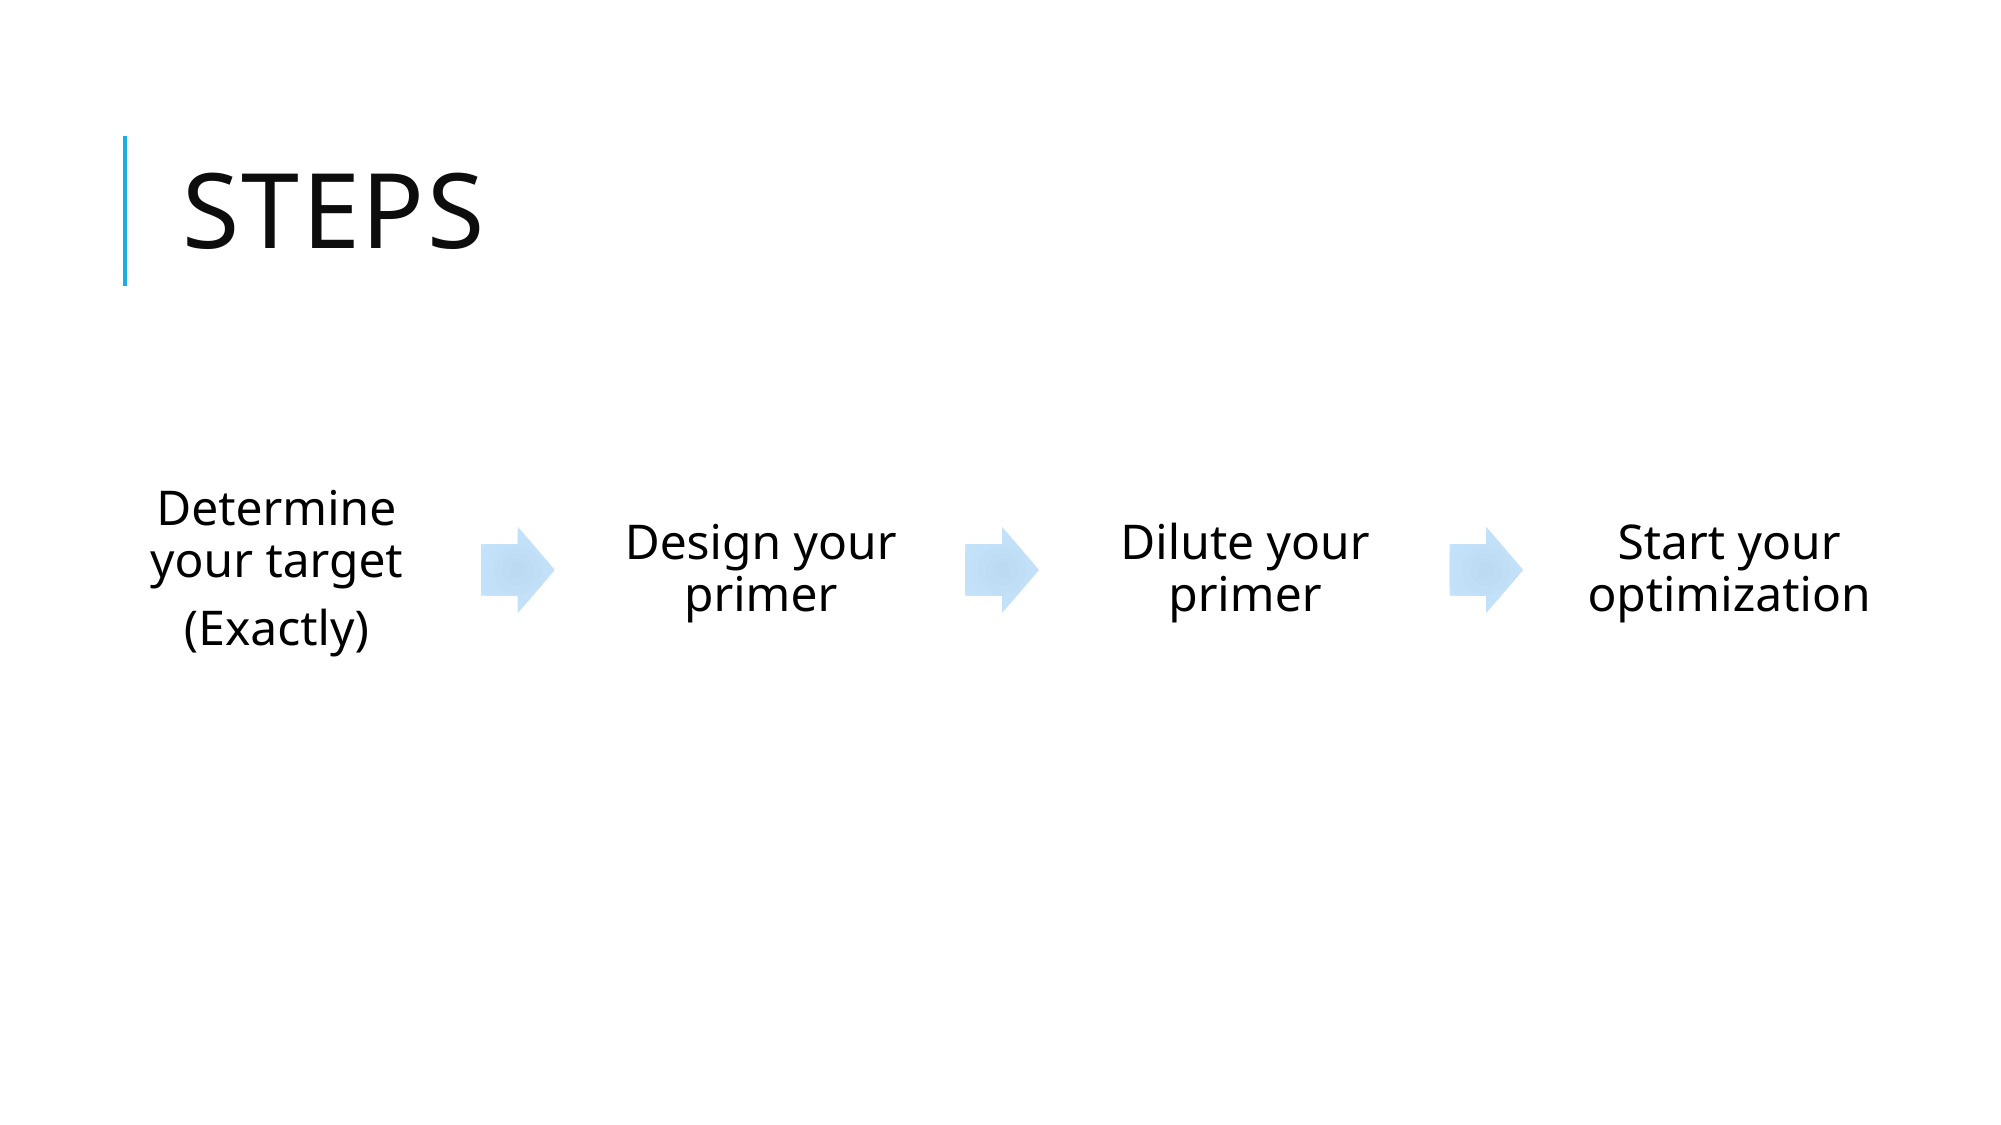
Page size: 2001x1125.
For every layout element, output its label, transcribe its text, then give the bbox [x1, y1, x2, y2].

title Steps [168, 96, 1763, 292]
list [99, 297, 1901, 843]
